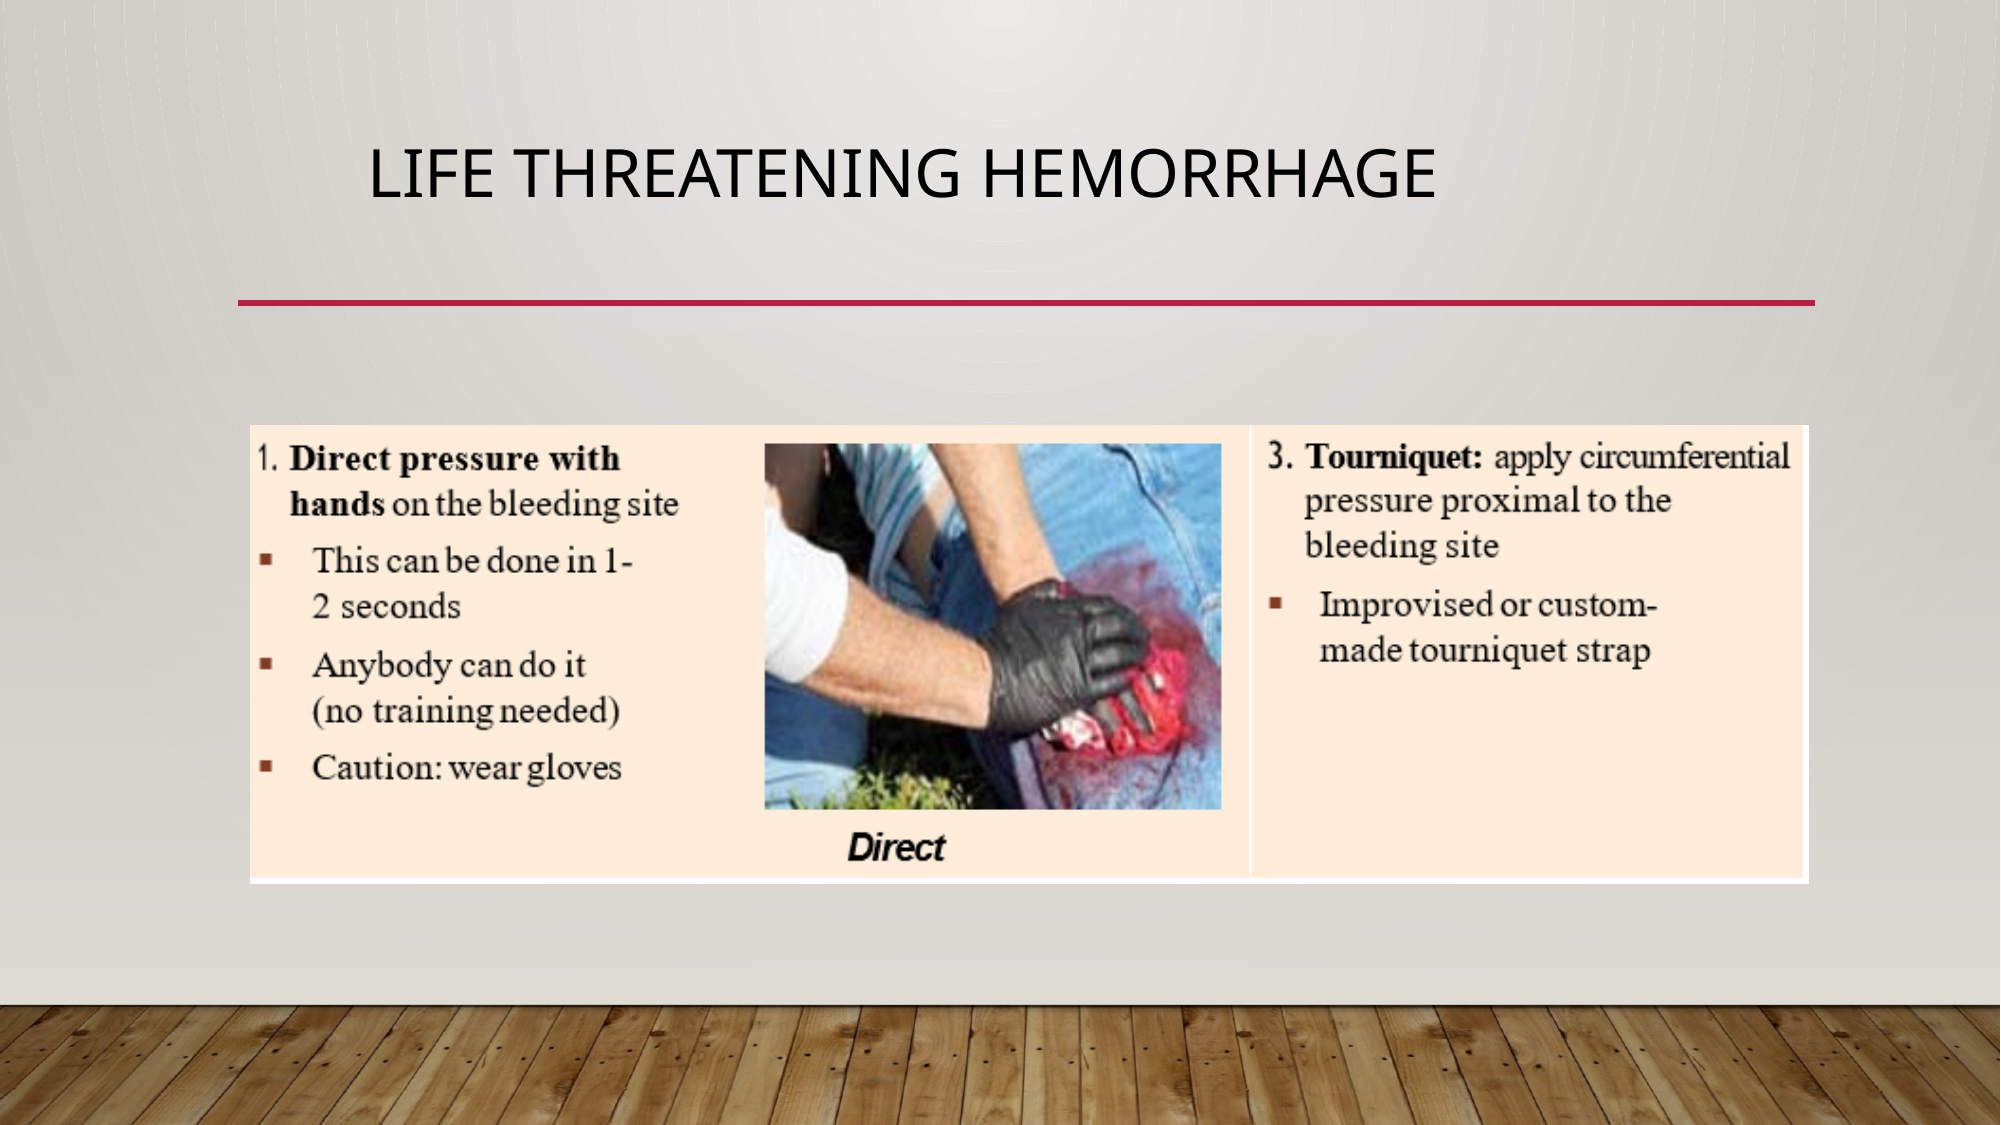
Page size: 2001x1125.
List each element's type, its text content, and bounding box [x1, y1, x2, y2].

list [250, 425, 1809, 885]
picture [0, 1005, 2000, 1125]
title Life Threatening Hemorrhage [352, 132, 2000, 350]
